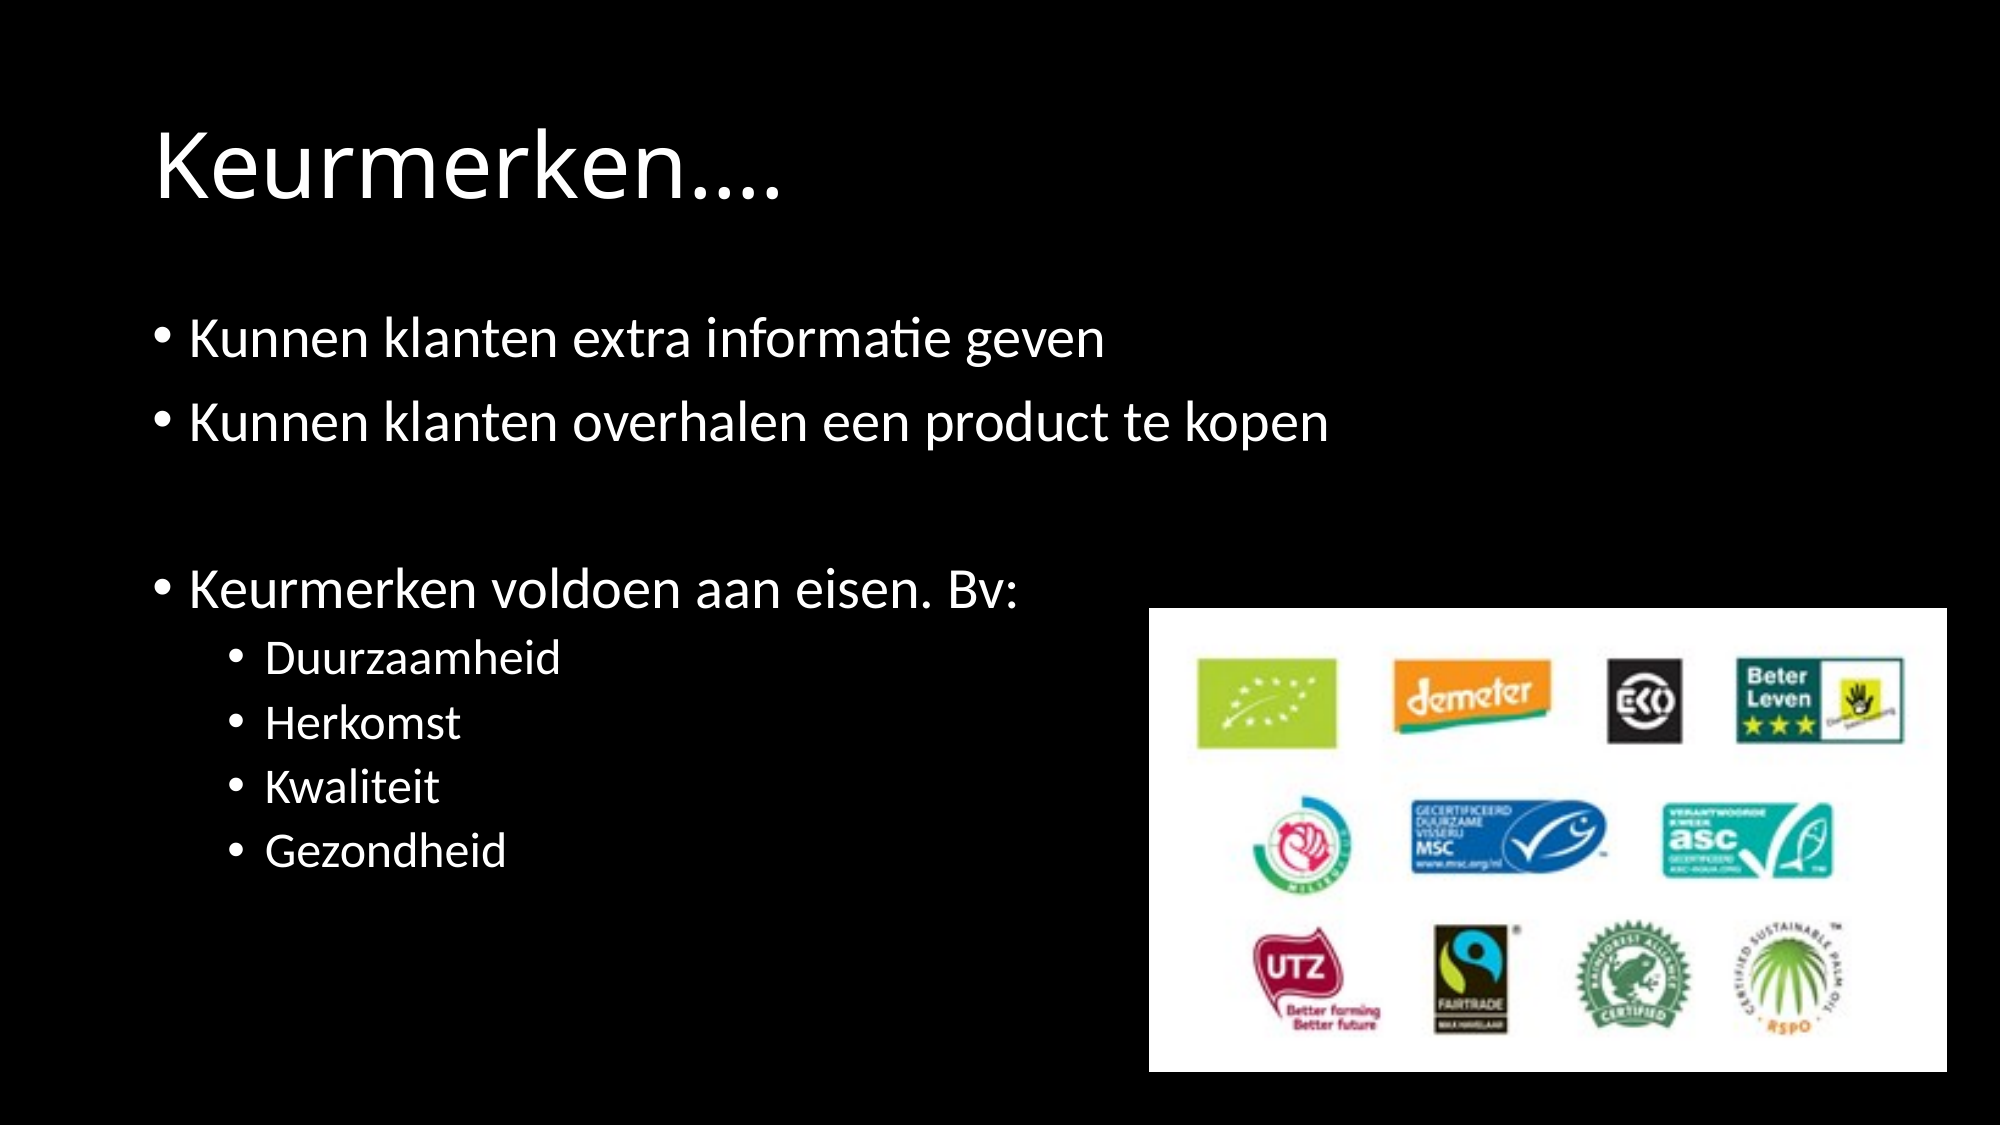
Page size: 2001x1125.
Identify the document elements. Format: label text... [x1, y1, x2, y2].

list Kunnen klanten extra informatie geven Kunnen klanten overhalen een product te kopen Keurmerken voldoen aan eisen. Bv: Duurzaamheid Herkomst Kwaliteit Gezondheid [137, 299, 1863, 1014]
picture [1149, 608, 1947, 1072]
title Keurmerken…. [137, 59, 1863, 278]
